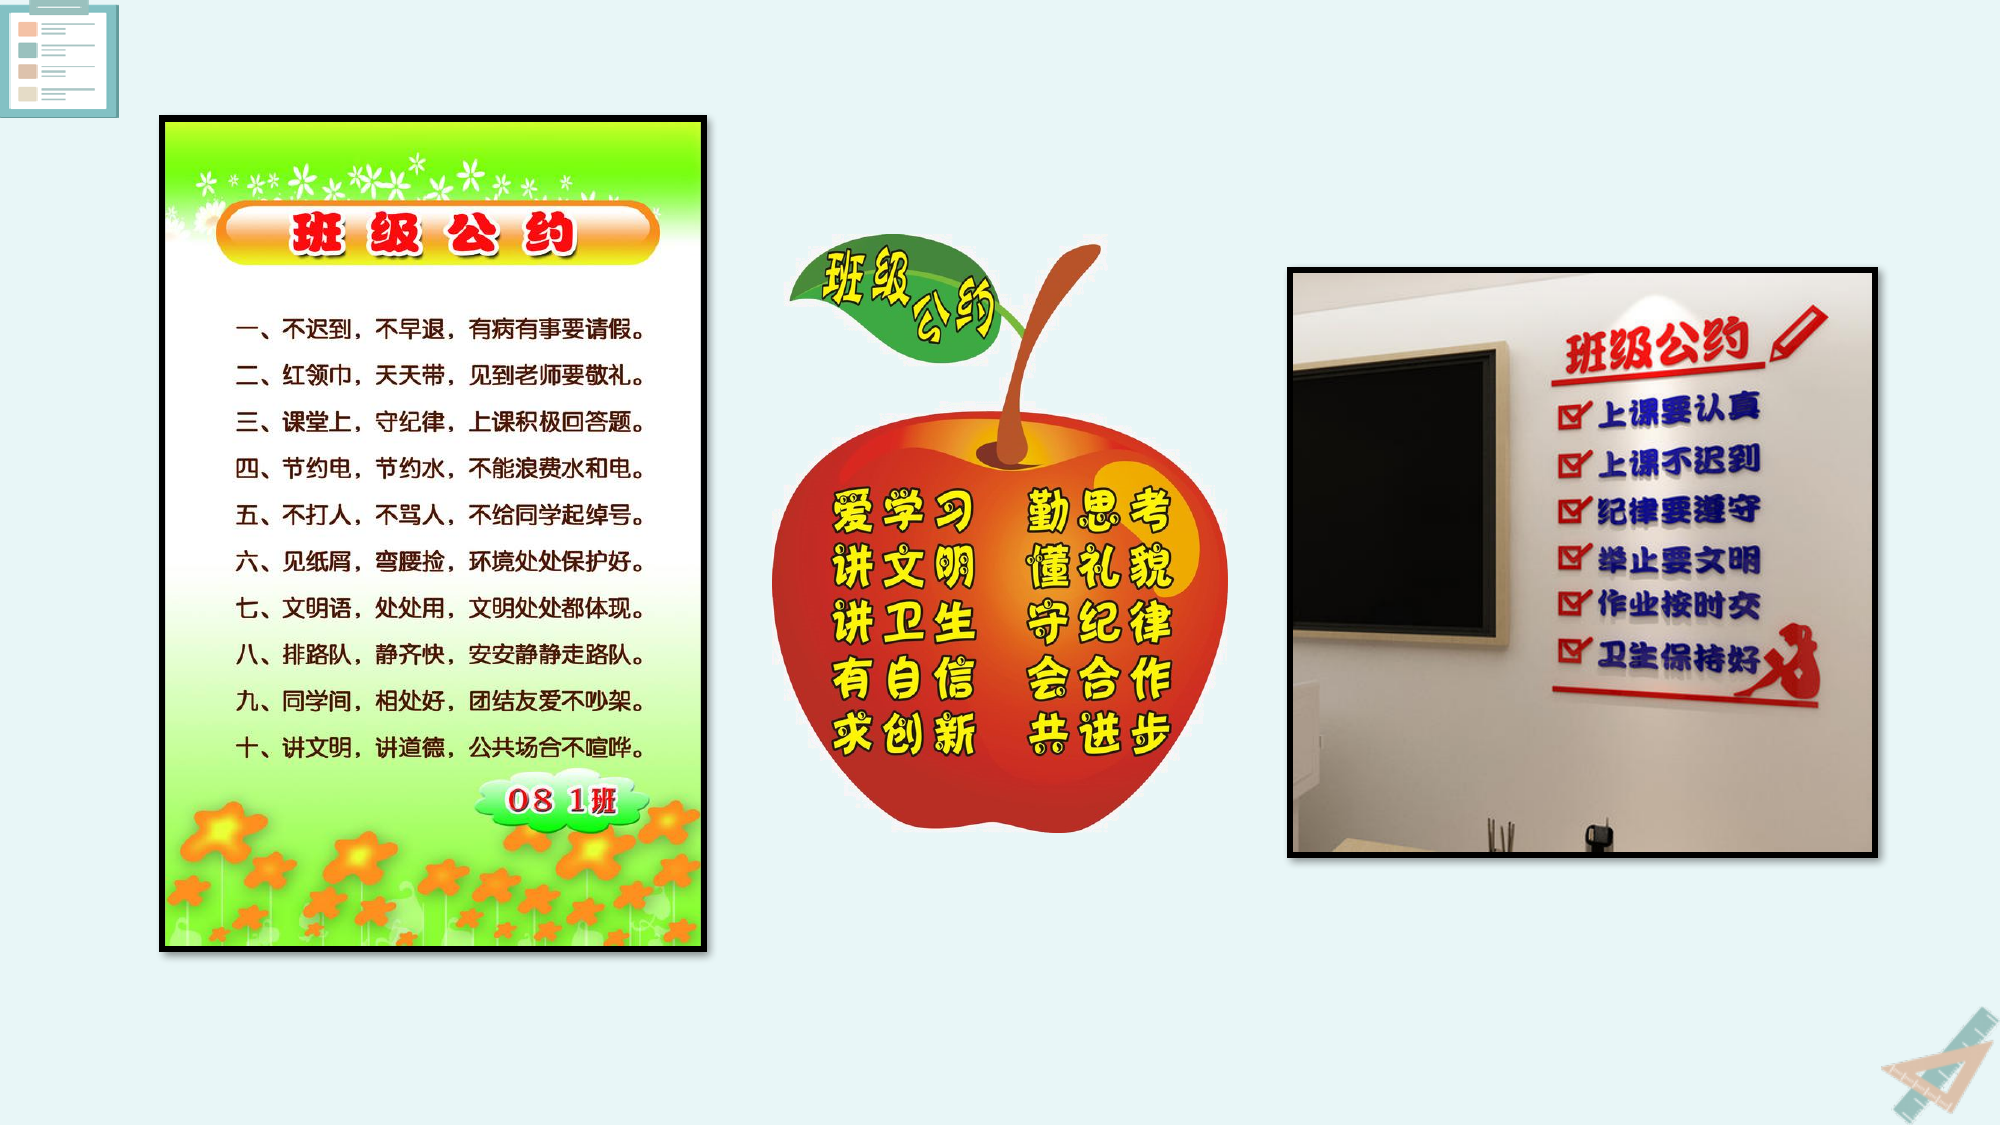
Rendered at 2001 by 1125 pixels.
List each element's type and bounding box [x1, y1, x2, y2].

picture [772, 234, 1228, 834]
picture [0, 0, 119, 119]
picture [1881, 1006, 2000, 1125]
picture [1292, 273, 1872, 852]
picture [165, 121, 701, 946]
